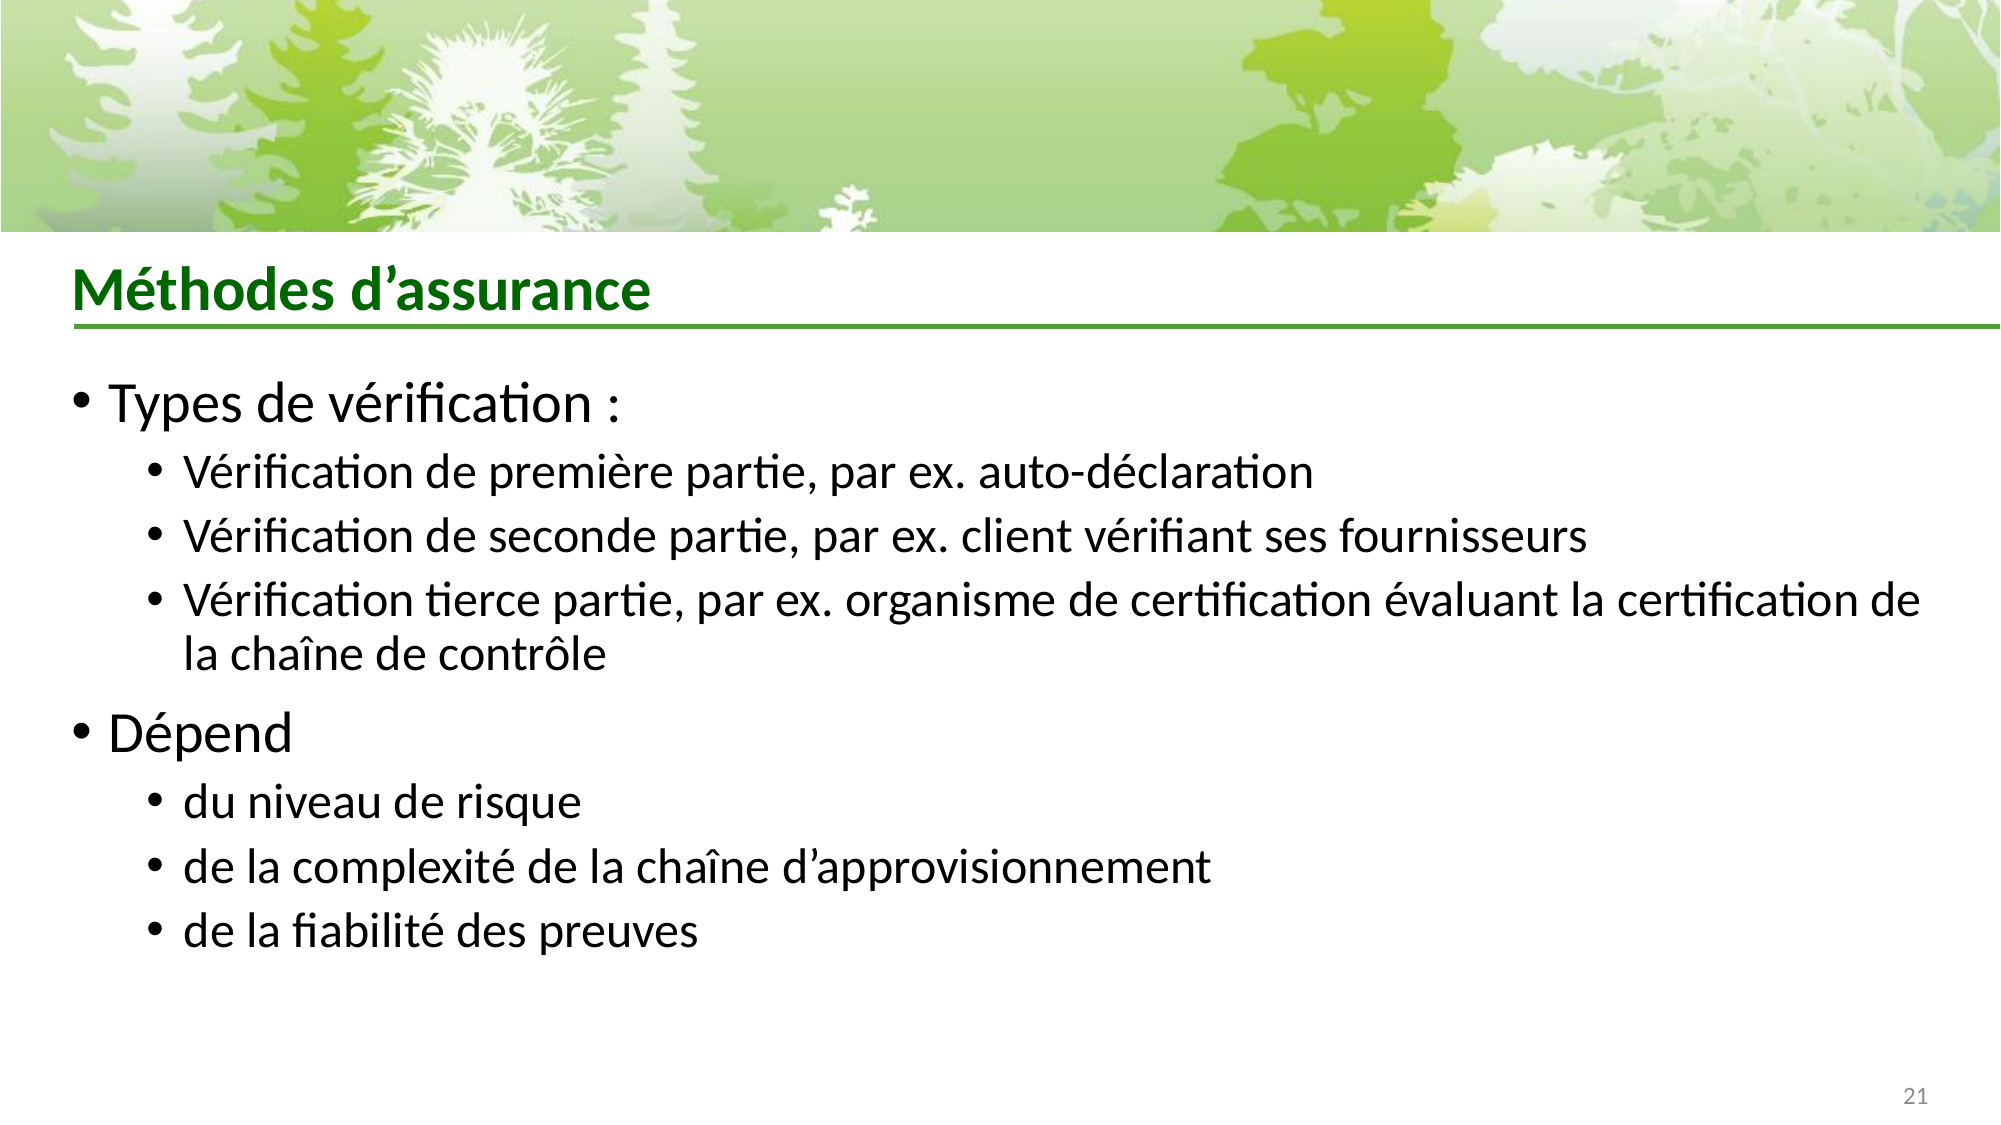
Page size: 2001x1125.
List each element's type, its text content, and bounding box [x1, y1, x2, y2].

list Types de vérification : Vérification de première partie, par ex. auto-déclaration Vérification de seconde partie, par ex. client vérifiant ses fournisseurs Vérification tierce partie, par ex. organisme de certification évaluant la certification de la chaîne de contrôle Dépend du niveau de risque de la complexité de la chaîne d’approvisionnement de la fiabilité des preuves [56, 364, 1944, 970]
slide_number 21 [1493, 1065, 1944, 1125]
picture [0, 0, 2000, 232]
title Méthodes d’assurance [56, 181, 1782, 364]
